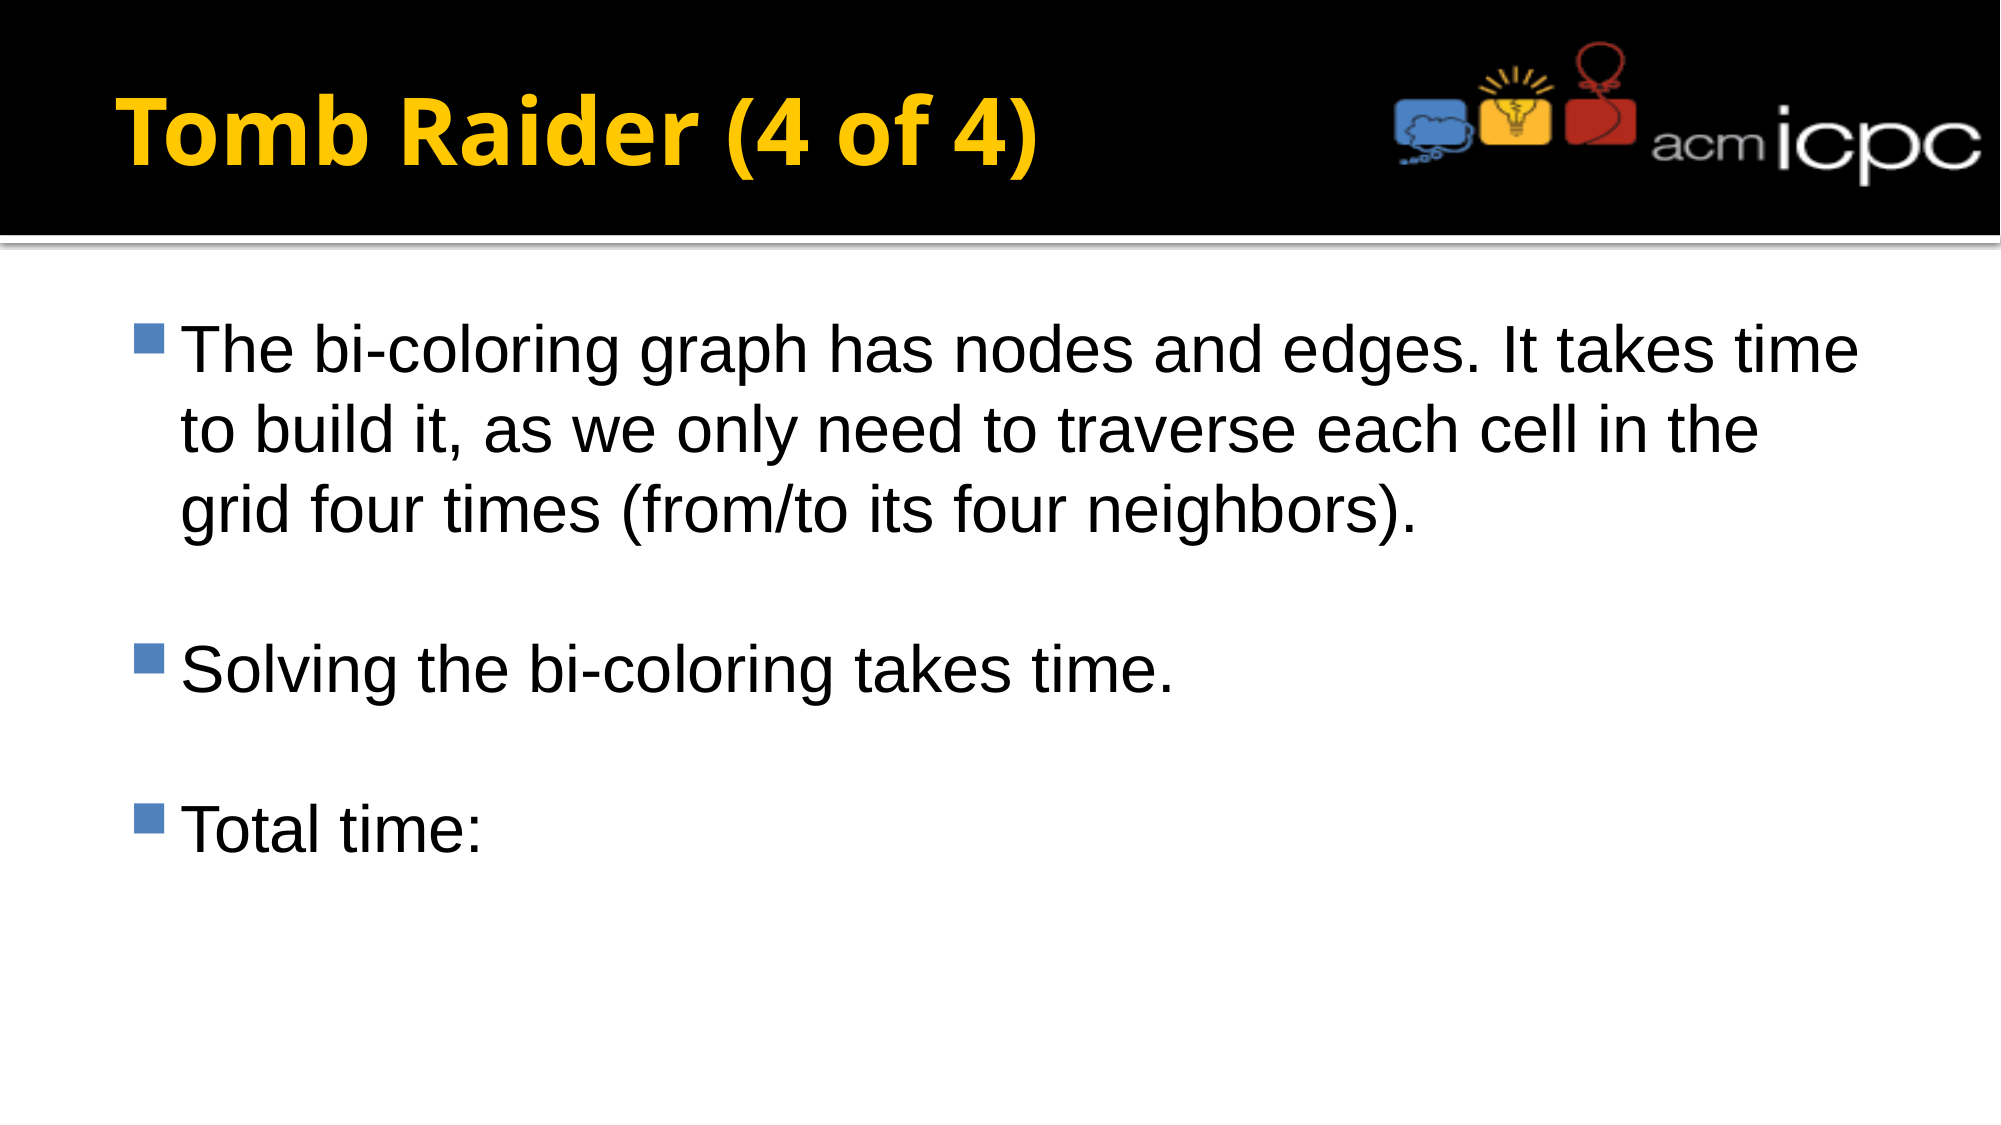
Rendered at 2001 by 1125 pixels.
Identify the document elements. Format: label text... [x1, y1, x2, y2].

title Tomb Raider (4 of 4) [99, 25, 1350, 231]
picture [1366, 24, 2000, 191]
